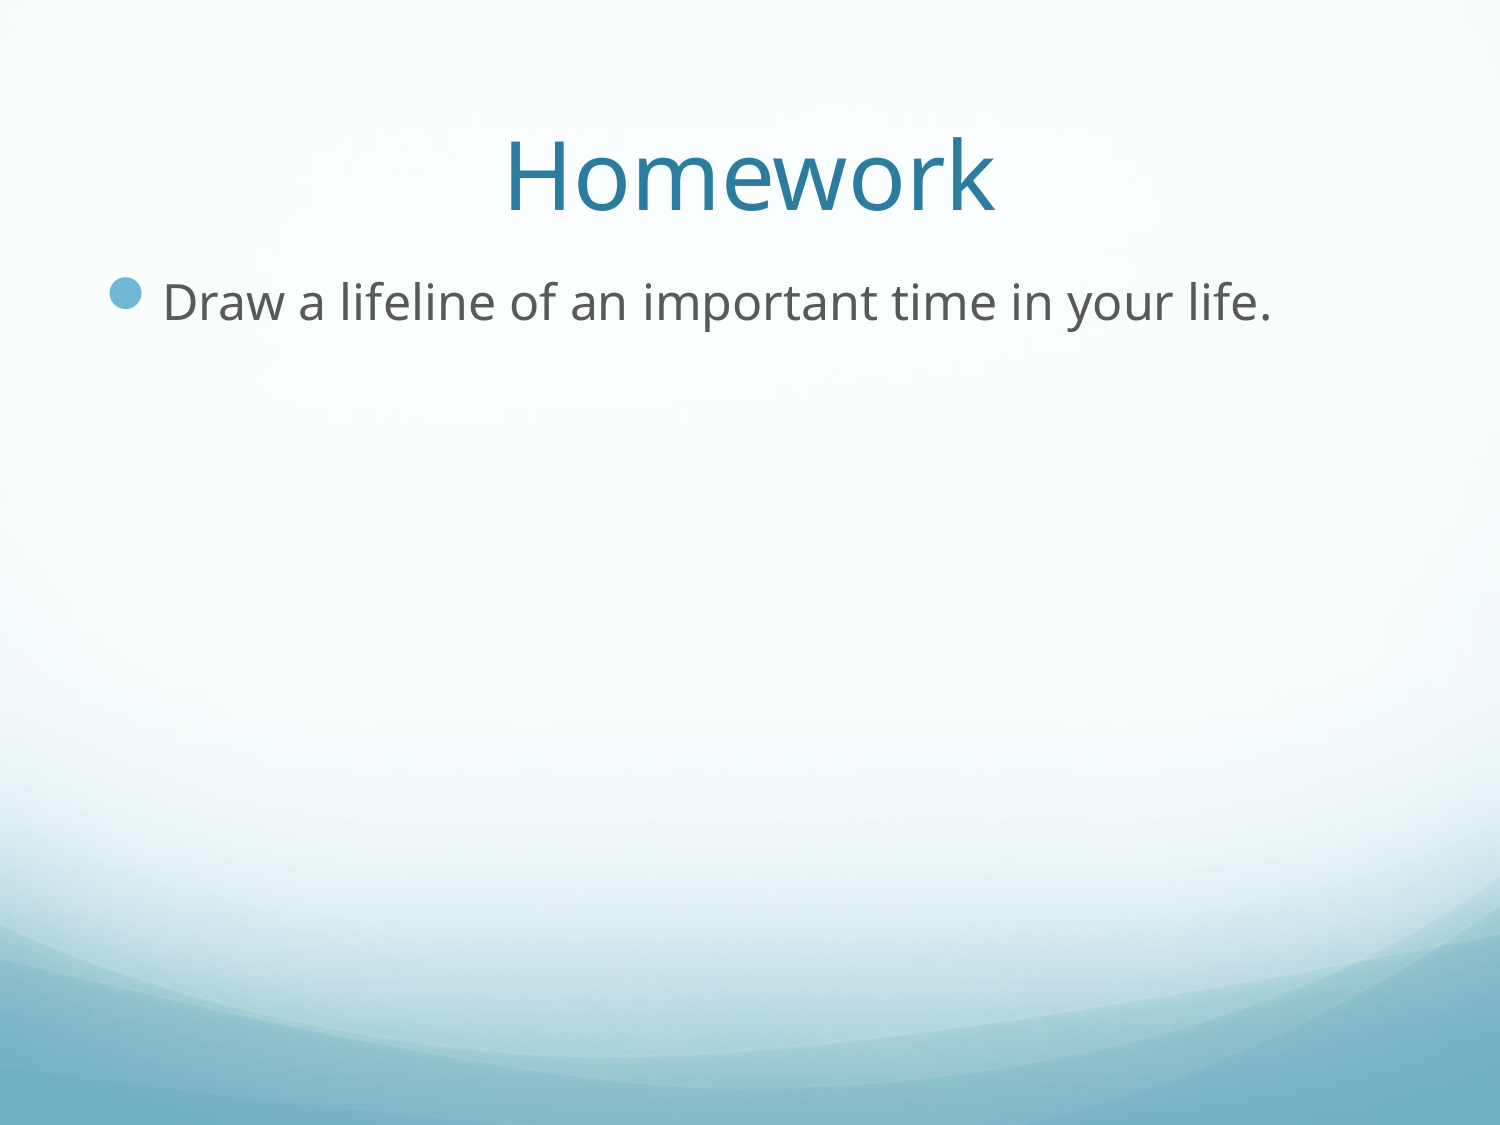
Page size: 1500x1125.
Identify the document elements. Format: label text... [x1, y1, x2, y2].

list Draw a lifeline of an important time in your life. [90, 262, 1410, 975]
title Homework [90, 17, 1410, 237]
